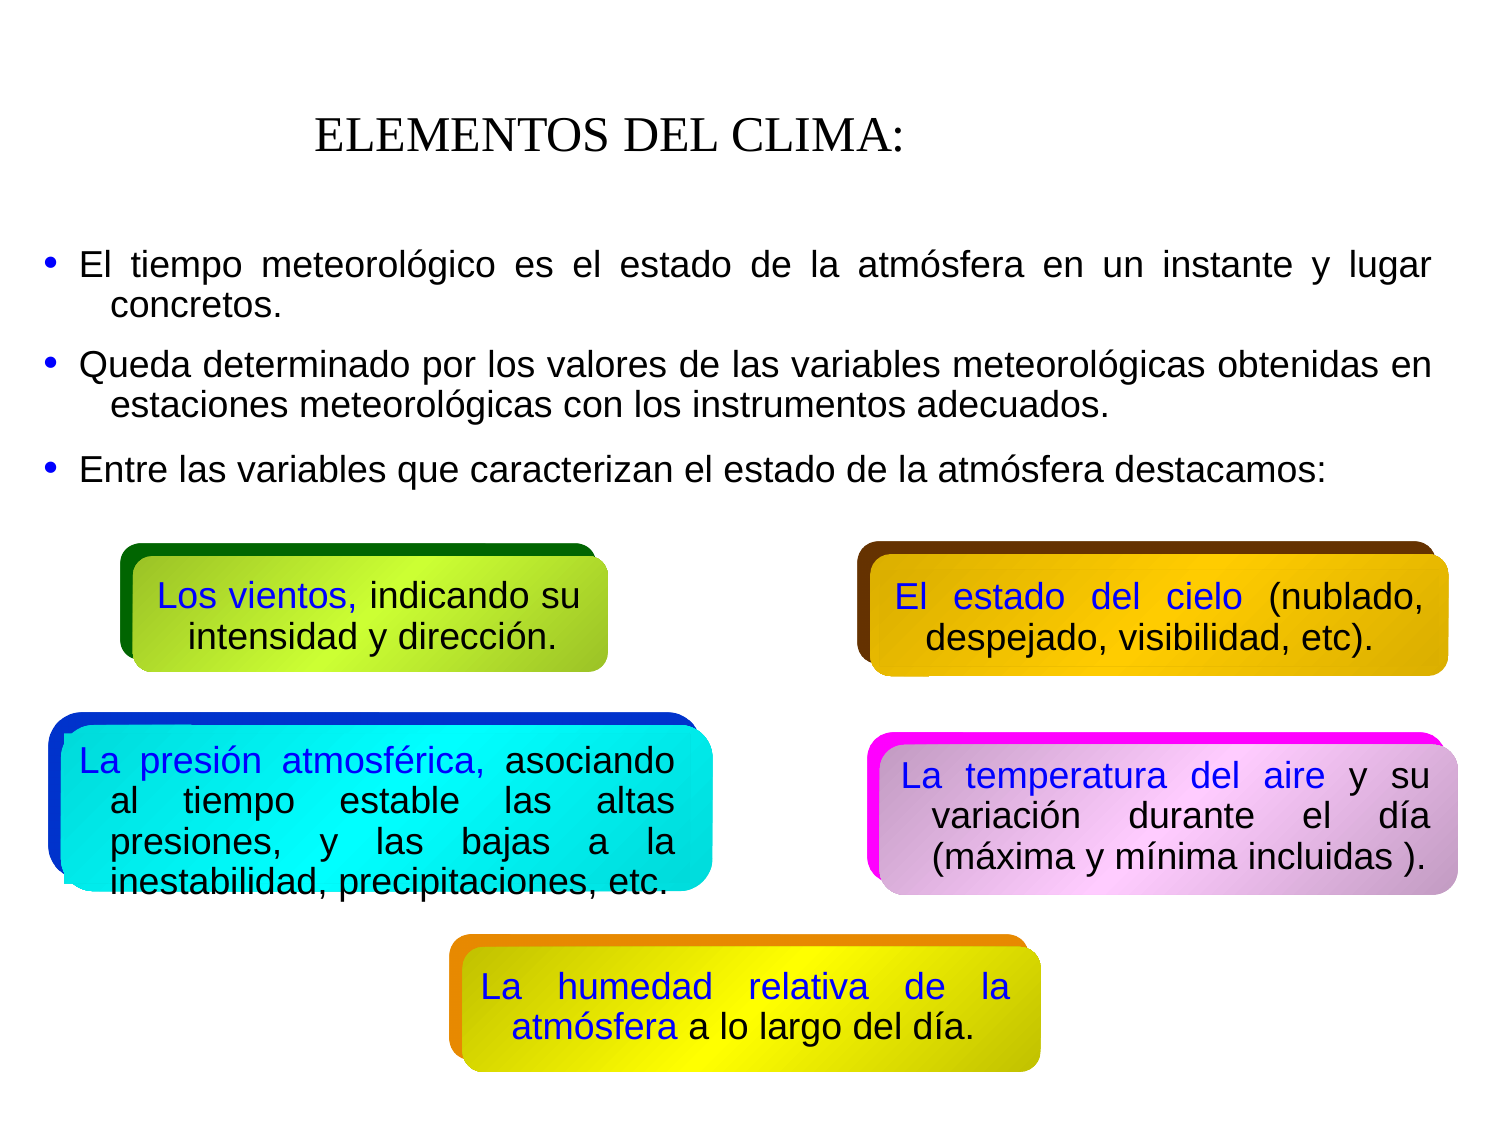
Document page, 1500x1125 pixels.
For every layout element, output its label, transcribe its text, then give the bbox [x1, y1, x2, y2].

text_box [462, 946, 1041, 1072]
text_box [870, 553, 1449, 676]
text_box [29, 237, 1448, 337]
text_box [29, 337, 1448, 441]
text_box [60, 724, 713, 922]
text_box ELEMENTOS DEL CLIMA: [300, 93, 1175, 170]
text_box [29, 442, 1448, 505]
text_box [879, 744, 1458, 895]
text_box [132, 555, 608, 672]
